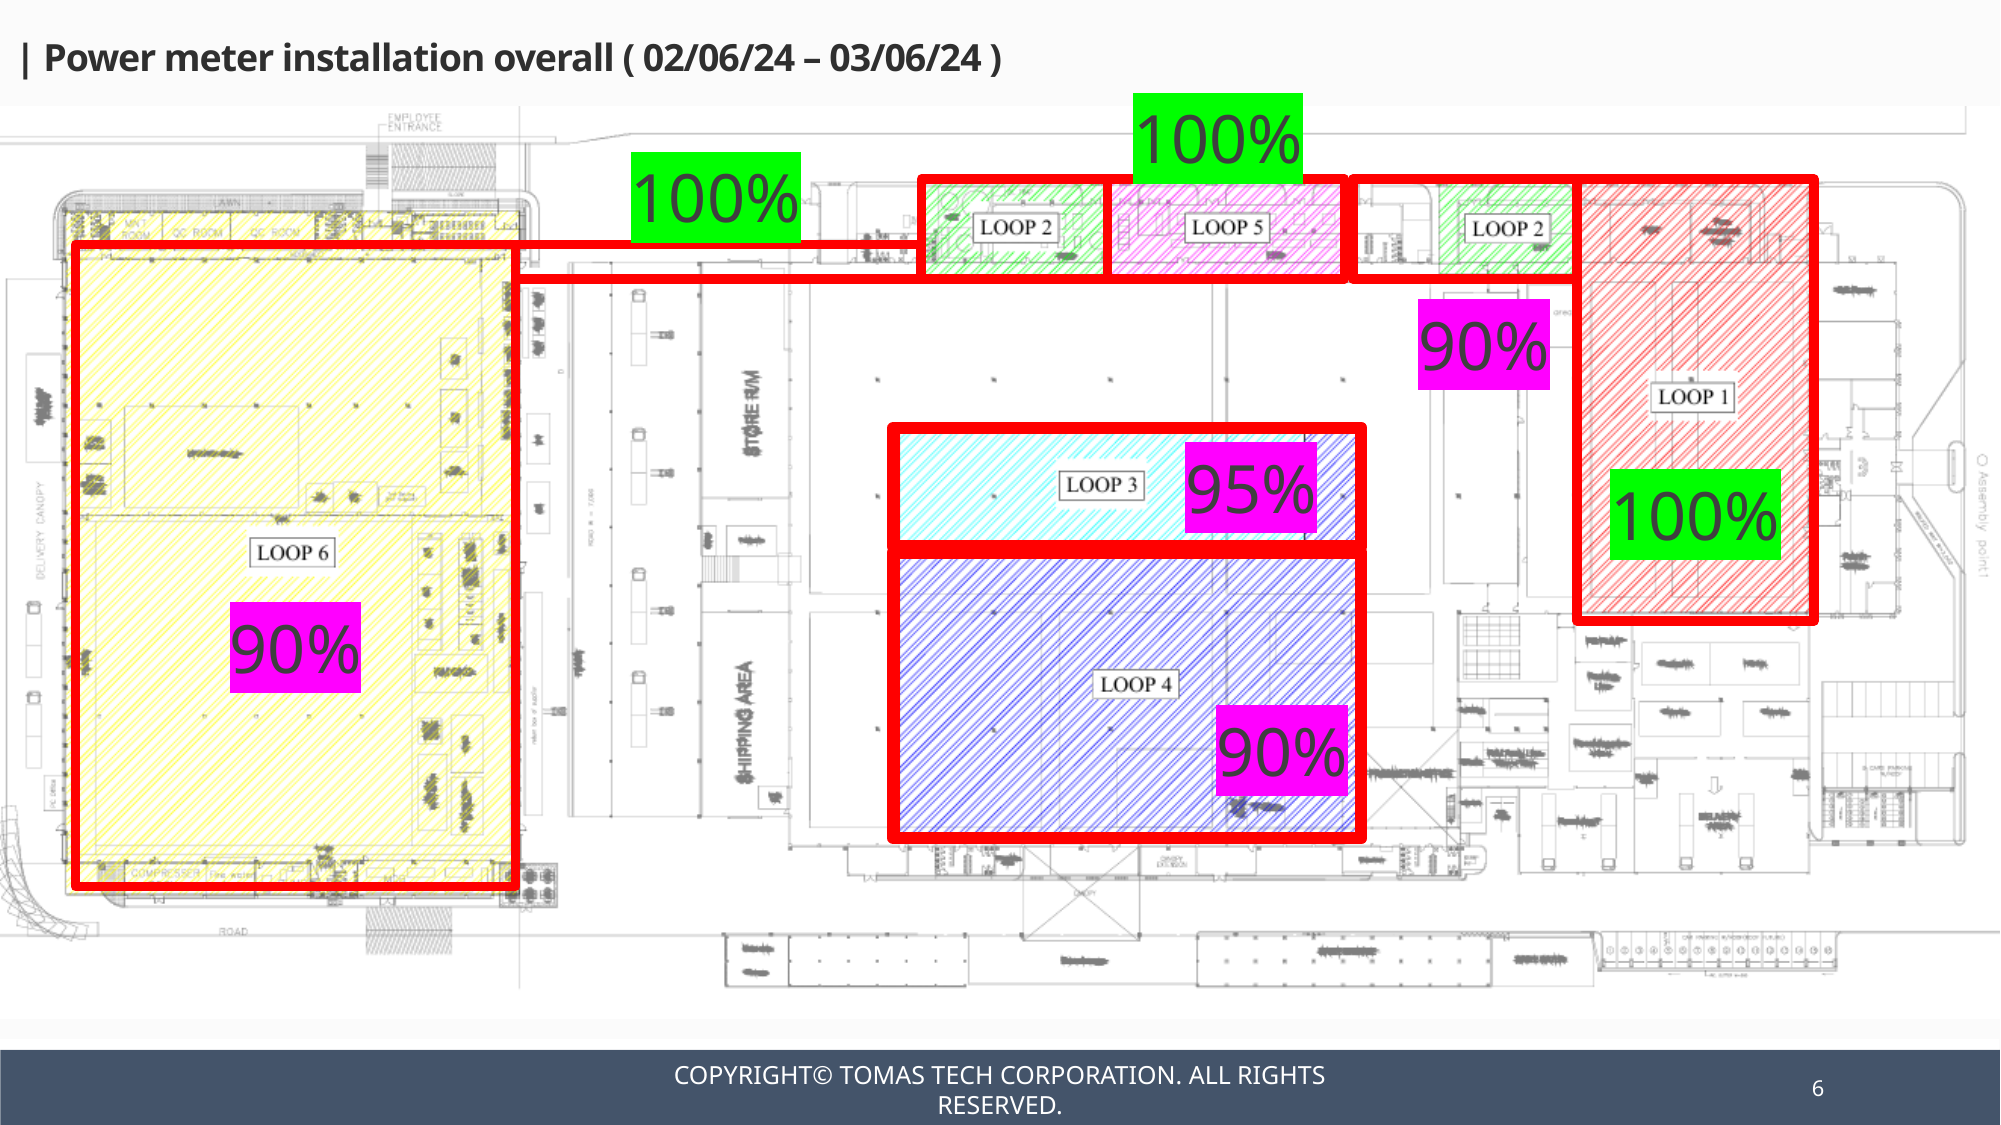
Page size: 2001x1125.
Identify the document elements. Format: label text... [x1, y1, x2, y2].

footer Copyright© TOMAS TECH CORPORATION. All rights reserved. [604, 1059, 1396, 1120]
slide_number 6 [1624, 1059, 1840, 1120]
text_box 100% [1118, 89, 1318, 101]
text_box | Power meter installation overall ( 02/06/24 – 03/06/24 ) [0, 30, 1940, 87]
picture [0, 105, 2000, 1020]
